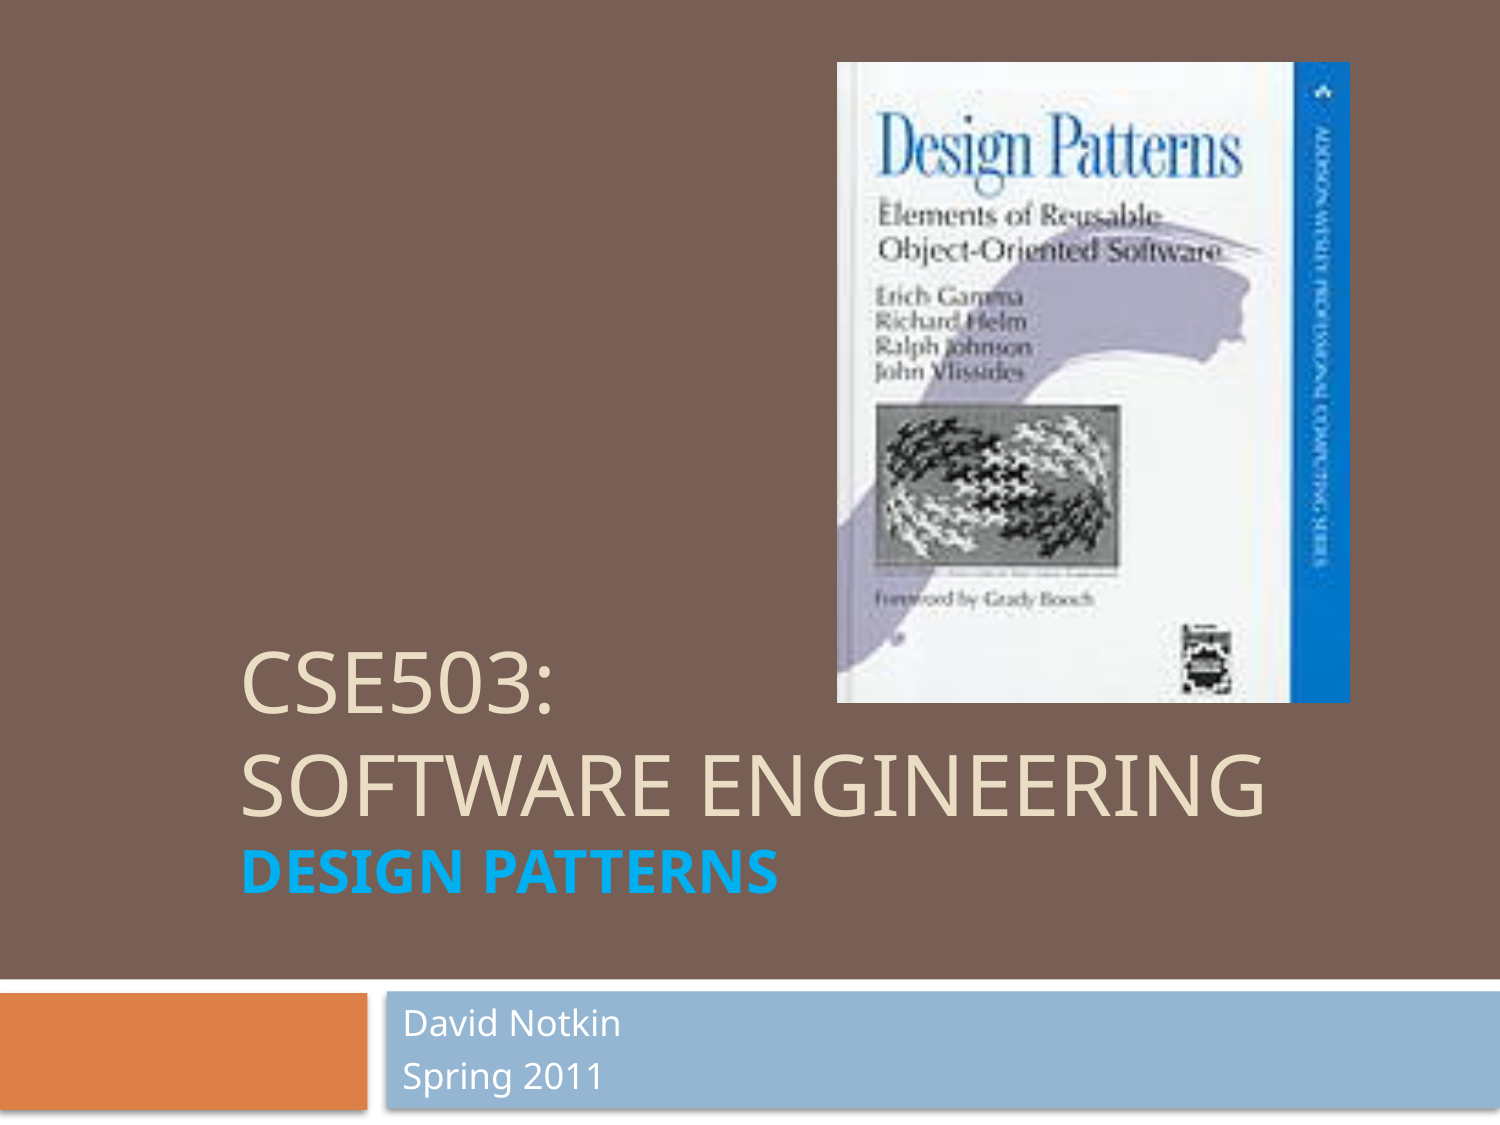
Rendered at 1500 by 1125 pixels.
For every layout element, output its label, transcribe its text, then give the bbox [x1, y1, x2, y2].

title CSE503: Software Engineering Design Patterns [225, 612, 1288, 913]
picture [837, 62, 1351, 704]
subtitle David Notkin Spring 2011 [387, 992, 1488, 1105]
